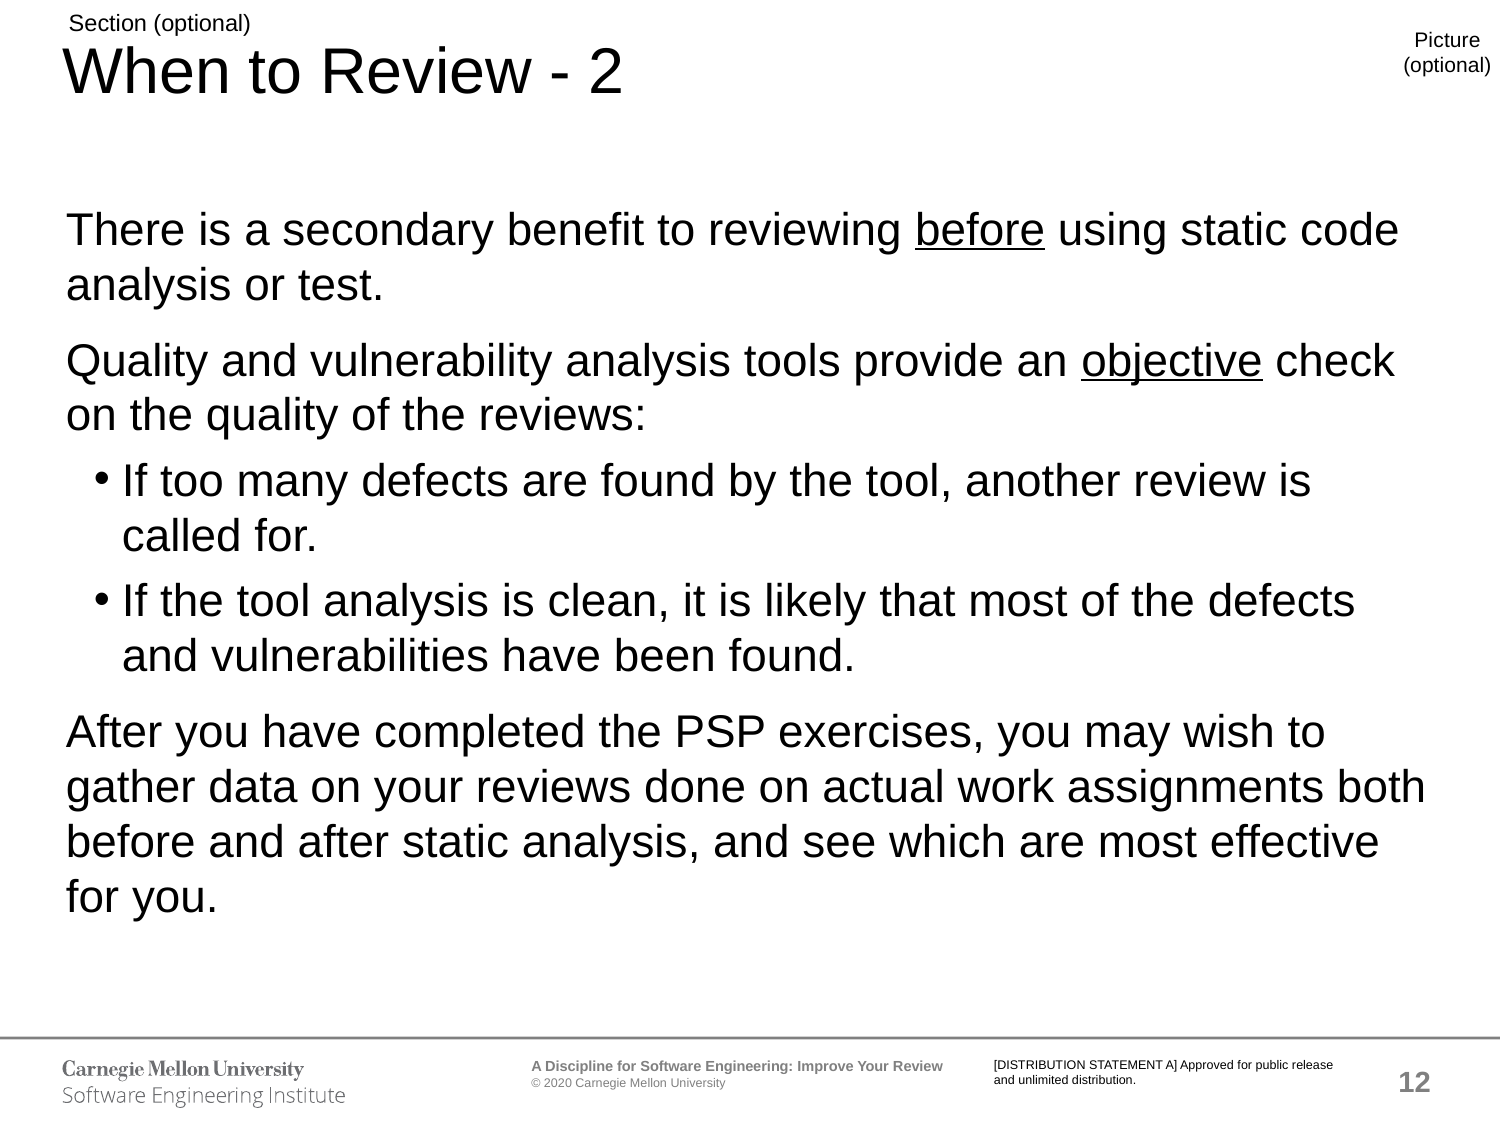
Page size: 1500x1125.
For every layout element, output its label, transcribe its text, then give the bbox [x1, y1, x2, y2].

list There is a secondary benefit to reviewing before using static code analysis or test. Quality and vulnerability analysis tools provide an objective check on the quality of the reviews: If too many defects are found by the tool, another review is called for. If the tool analysis is clean, it is likely that most of the defects and vulnerabilities have been found. After you have completed the PSP exercises, you may wish to gather data on your reviews done on actual work assignments both before and after static analysis, and see which are most effective for you. [65, 199, 1431, 1022]
title When to Review - 2 [62, 37, 1338, 182]
